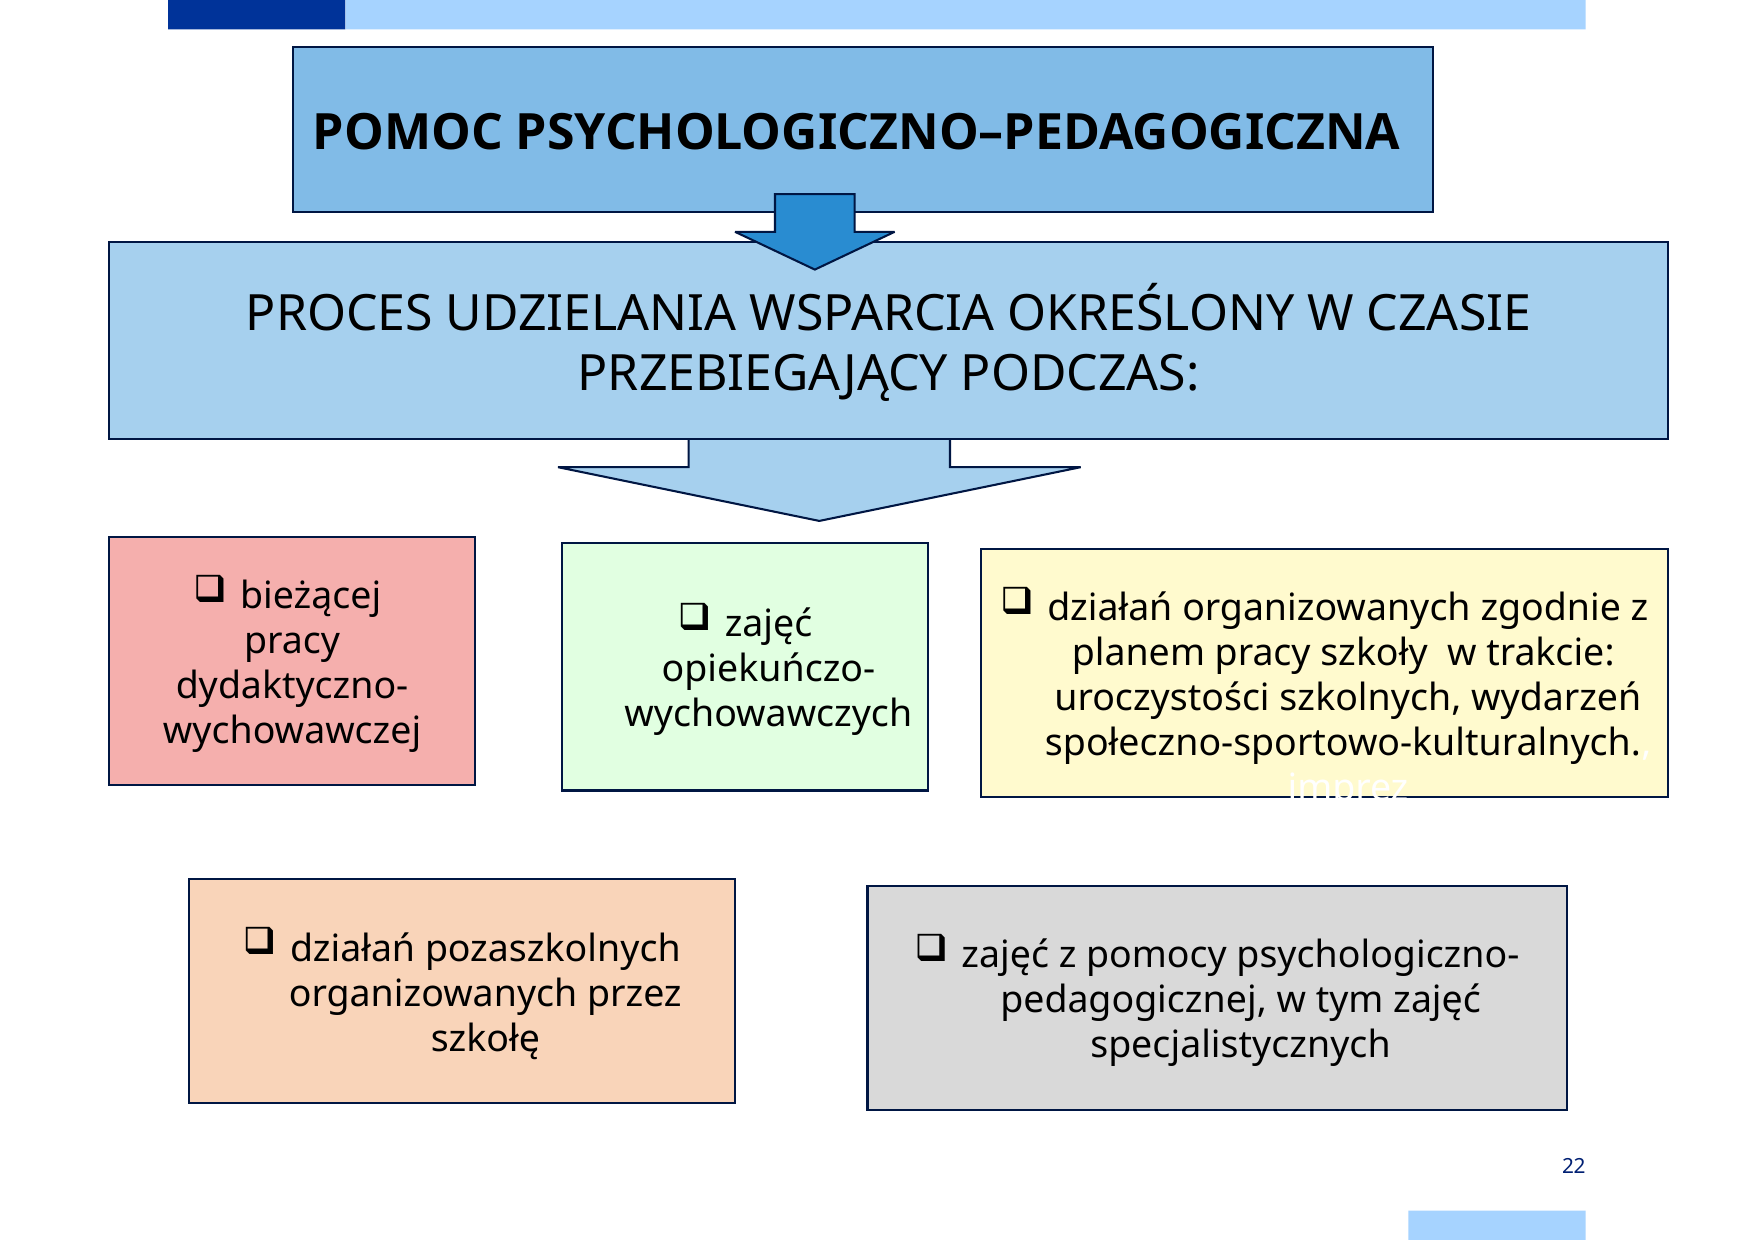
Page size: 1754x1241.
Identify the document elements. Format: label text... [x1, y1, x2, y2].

text_box zajęć opiekuńczo-wychowawczych [561, 542, 929, 792]
text_box PROCES UDZIELANIA WSPARCIA OKREŚLONY W CZASIE PRZEBIEGAJĄCY PODCZAS: [1586, 241, 1669, 440]
text_box [734, 193, 896, 271]
text_box zajęć z pomocy psychologiczno-pedagogicznej, w tym zajęć specjalistycznych [866, 885, 1568, 1111]
text_box działań organizowanych zgodnie z planem pracy szkoły w trakcie: uroczystości szkolnych, wydarzeń społeczno-sportowo-kulturalnych., imprez [980, 548, 1669, 798]
slide_number 22 [1408, 1151, 1586, 1182]
text_box działań pozaszkolnych organizowanych przez szkołę [188, 878, 736, 1104]
text_box POMOC PSYCHOLOGICZNO–PEDAGOGICZNA [292, 46, 1434, 213]
text_box bieżącej pracy dydaktyczno-wychowawczej [108, 536, 476, 786]
list [85, 59, 1586, 1093]
